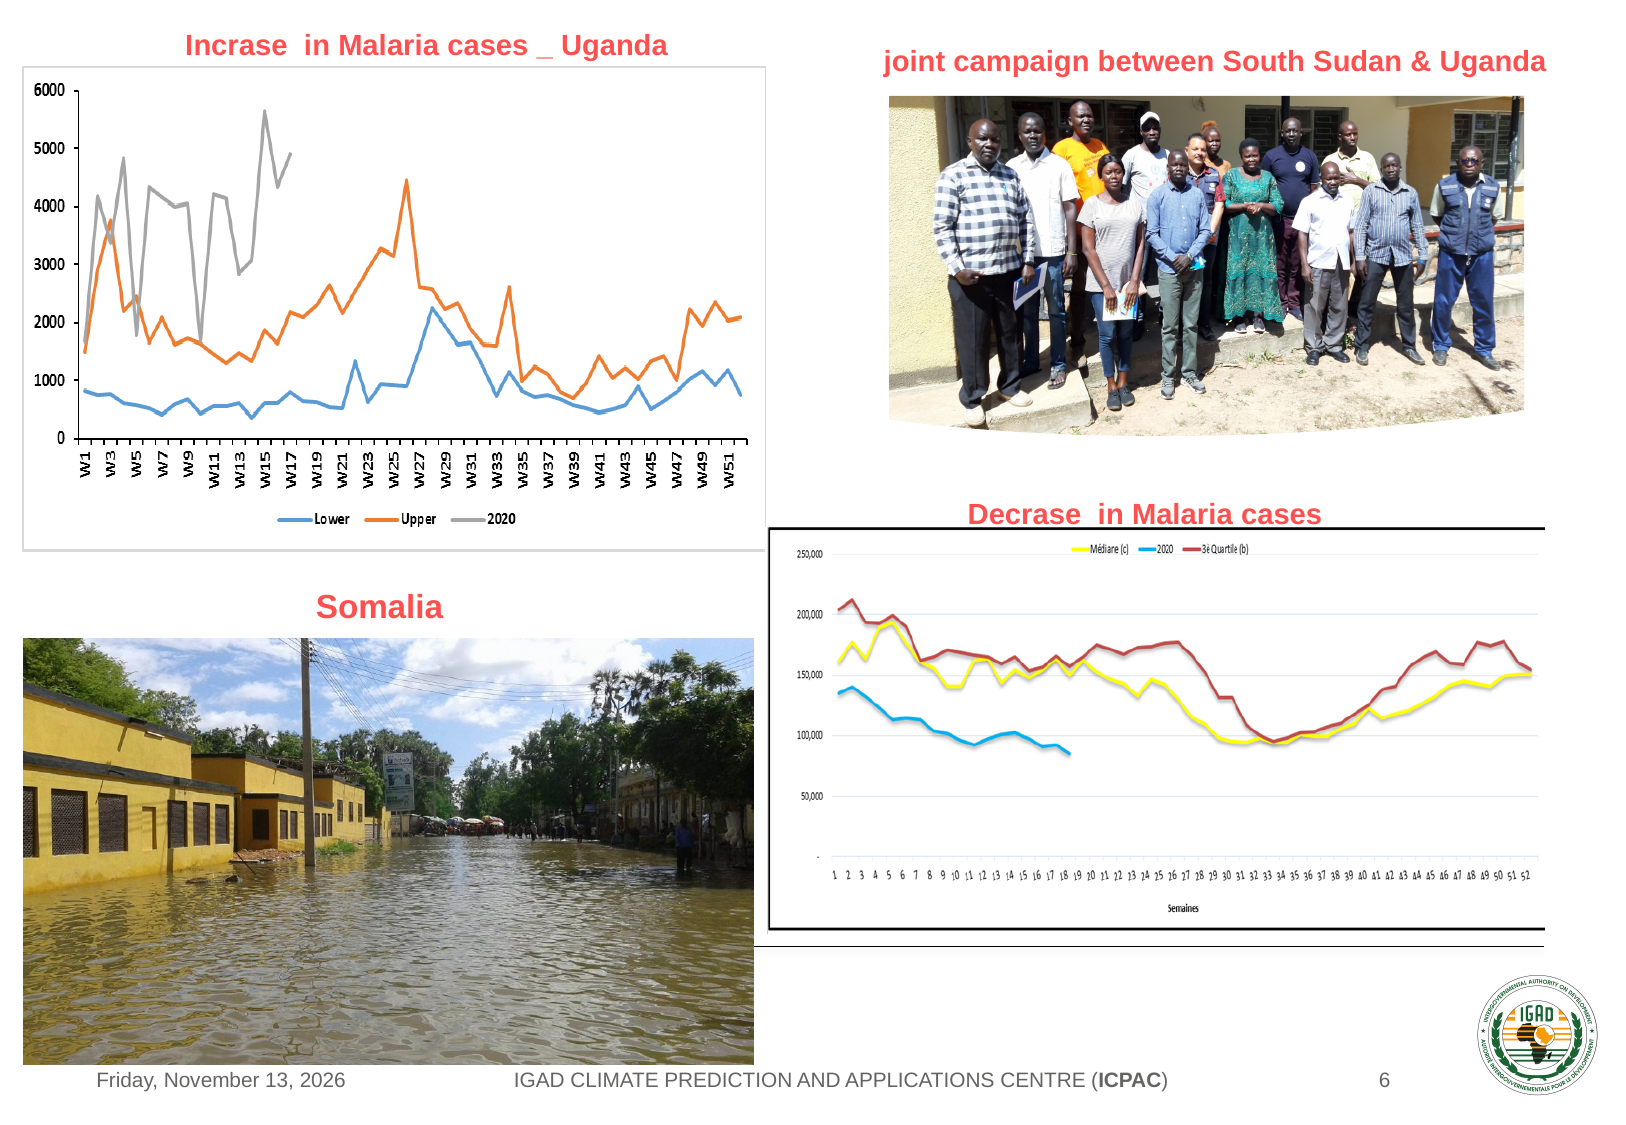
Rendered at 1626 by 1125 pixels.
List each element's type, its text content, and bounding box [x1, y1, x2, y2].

text_box Incrase in Malaria cases _ Uganda [170, 19, 684, 64]
picture [888, 95, 1525, 437]
footer IGAD CLIMATE PREDICTION AND APPLICATIONS CENTRE (ICPAC) [487, 1064, 1195, 1094]
text_box Decrase in Malaria cases [952, 487, 1338, 525]
slide_number 6 [1352, 1064, 1417, 1094]
picture [23, 638, 754, 1065]
picture [21, 66, 1546, 934]
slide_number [81, 1074, 461, 1094]
picture [1475, 969, 1600, 1101]
text_box joint campaign between South Sudan & Uganda [868, 35, 1563, 85]
text_box Somalia [301, 578, 468, 633]
